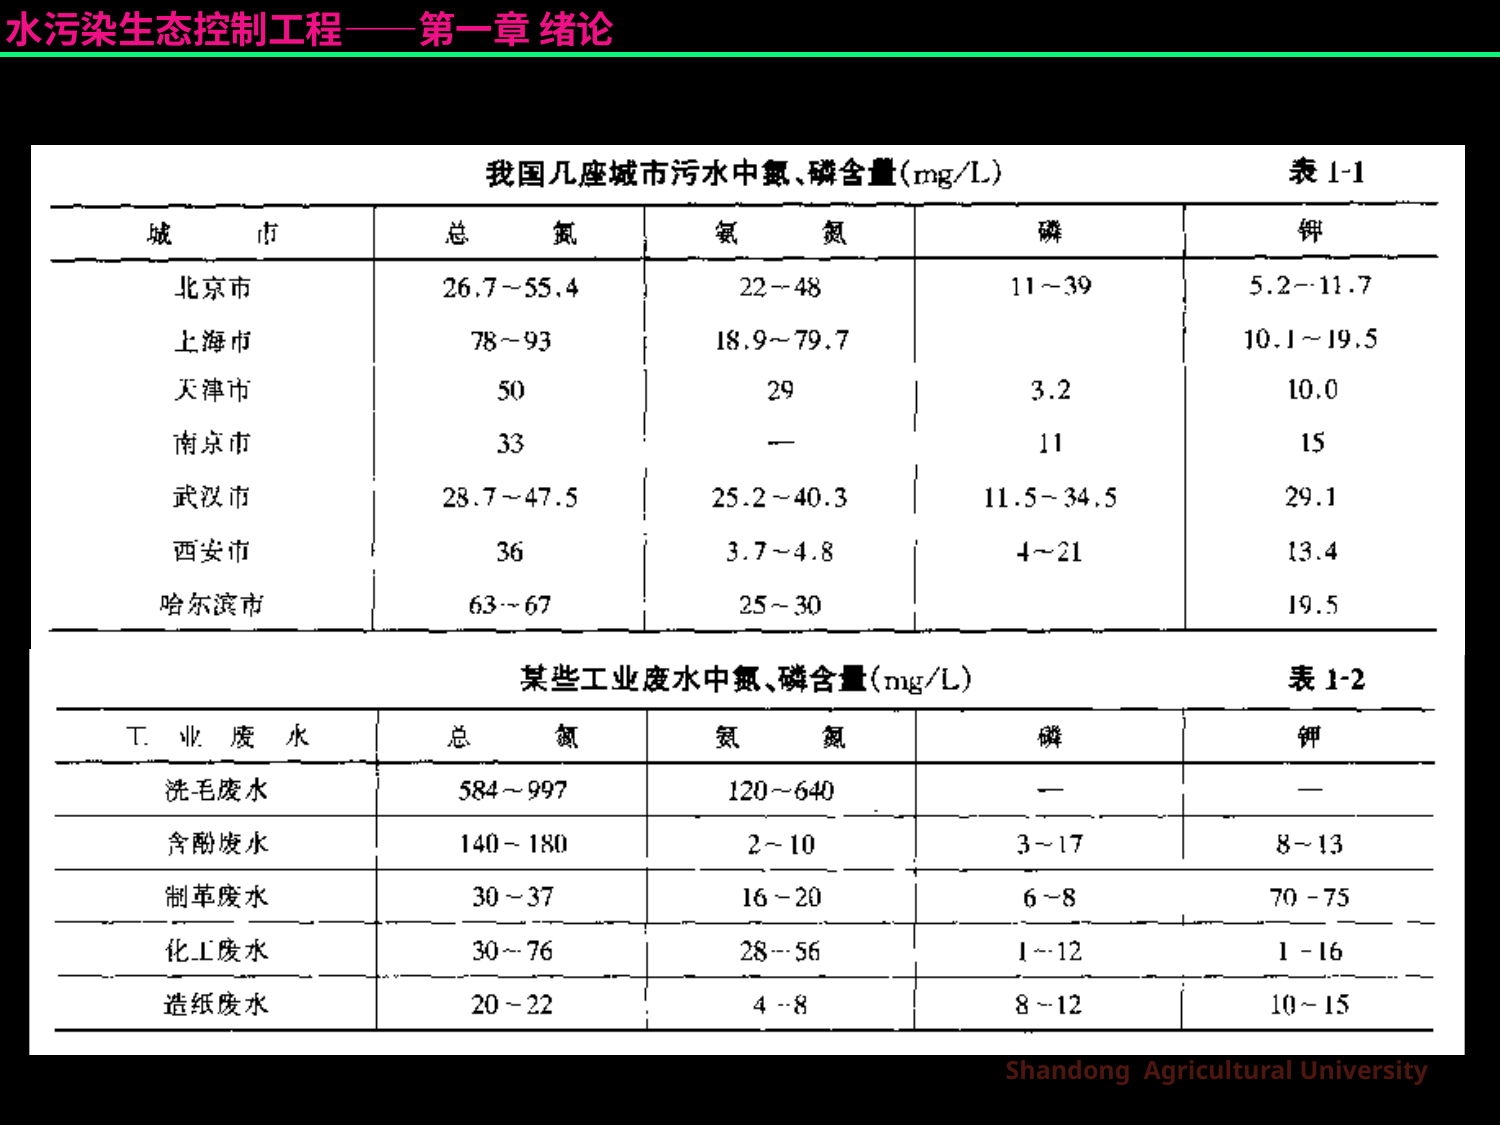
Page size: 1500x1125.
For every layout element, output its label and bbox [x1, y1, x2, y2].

text_box [29, 145, 1465, 1055]
